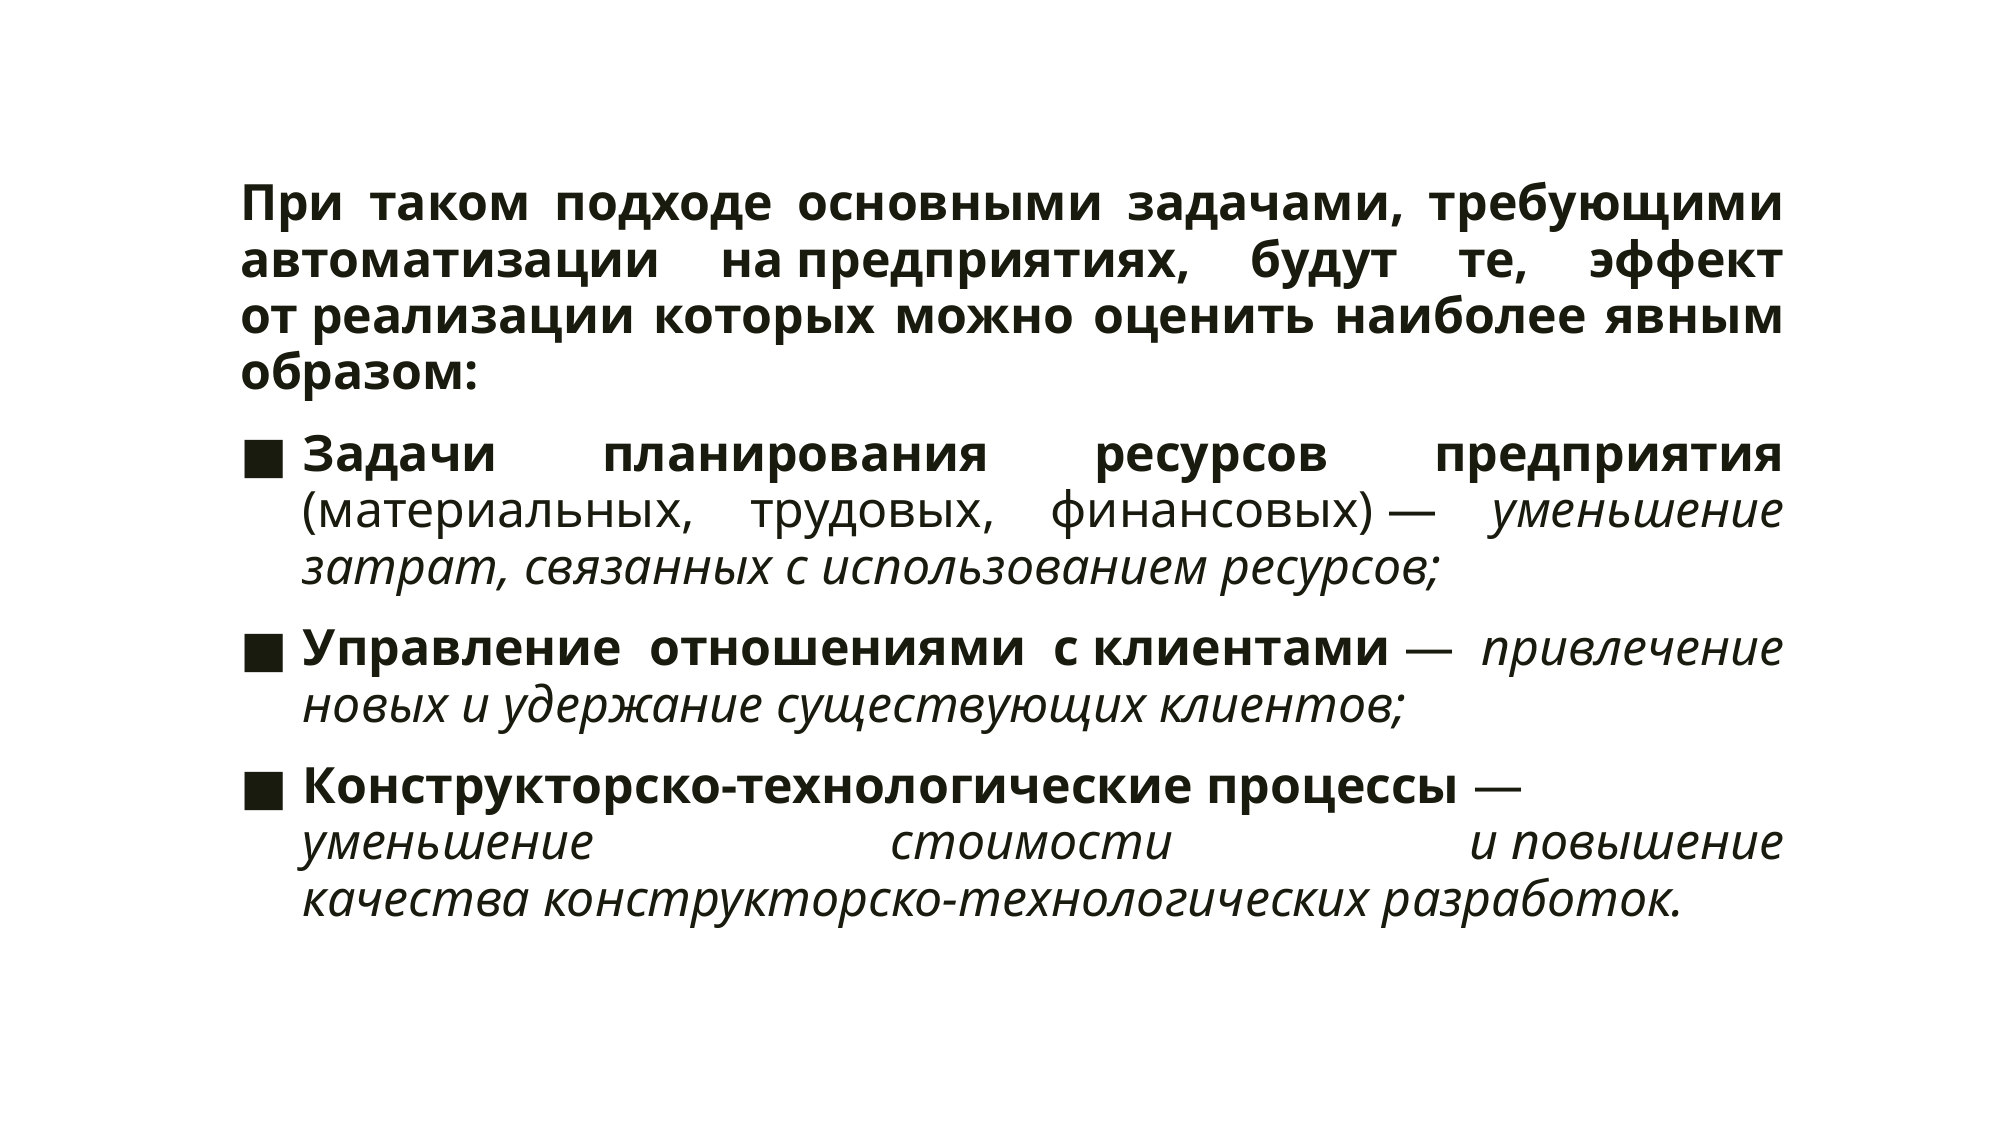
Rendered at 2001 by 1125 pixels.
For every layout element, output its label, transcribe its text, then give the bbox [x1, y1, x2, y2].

list При таком подходе основными задачами, требующими автоматизации на предприятиях, будут те, эффект от реализации которых можно оценить наиболее явным образом: Задачи планирования ресурсов предприятия (материальных, трудовых, финансовых) — уменьшение затрат, связанных с использованием ресурсов; Управление отношениями с клиентами — привлечение новых и удержание существующих клиентов; Конструкторско-технологические процессы — уменьшение стоимости и повышение качества конструкторско-технологических разработок. [225, 168, 1800, 963]
